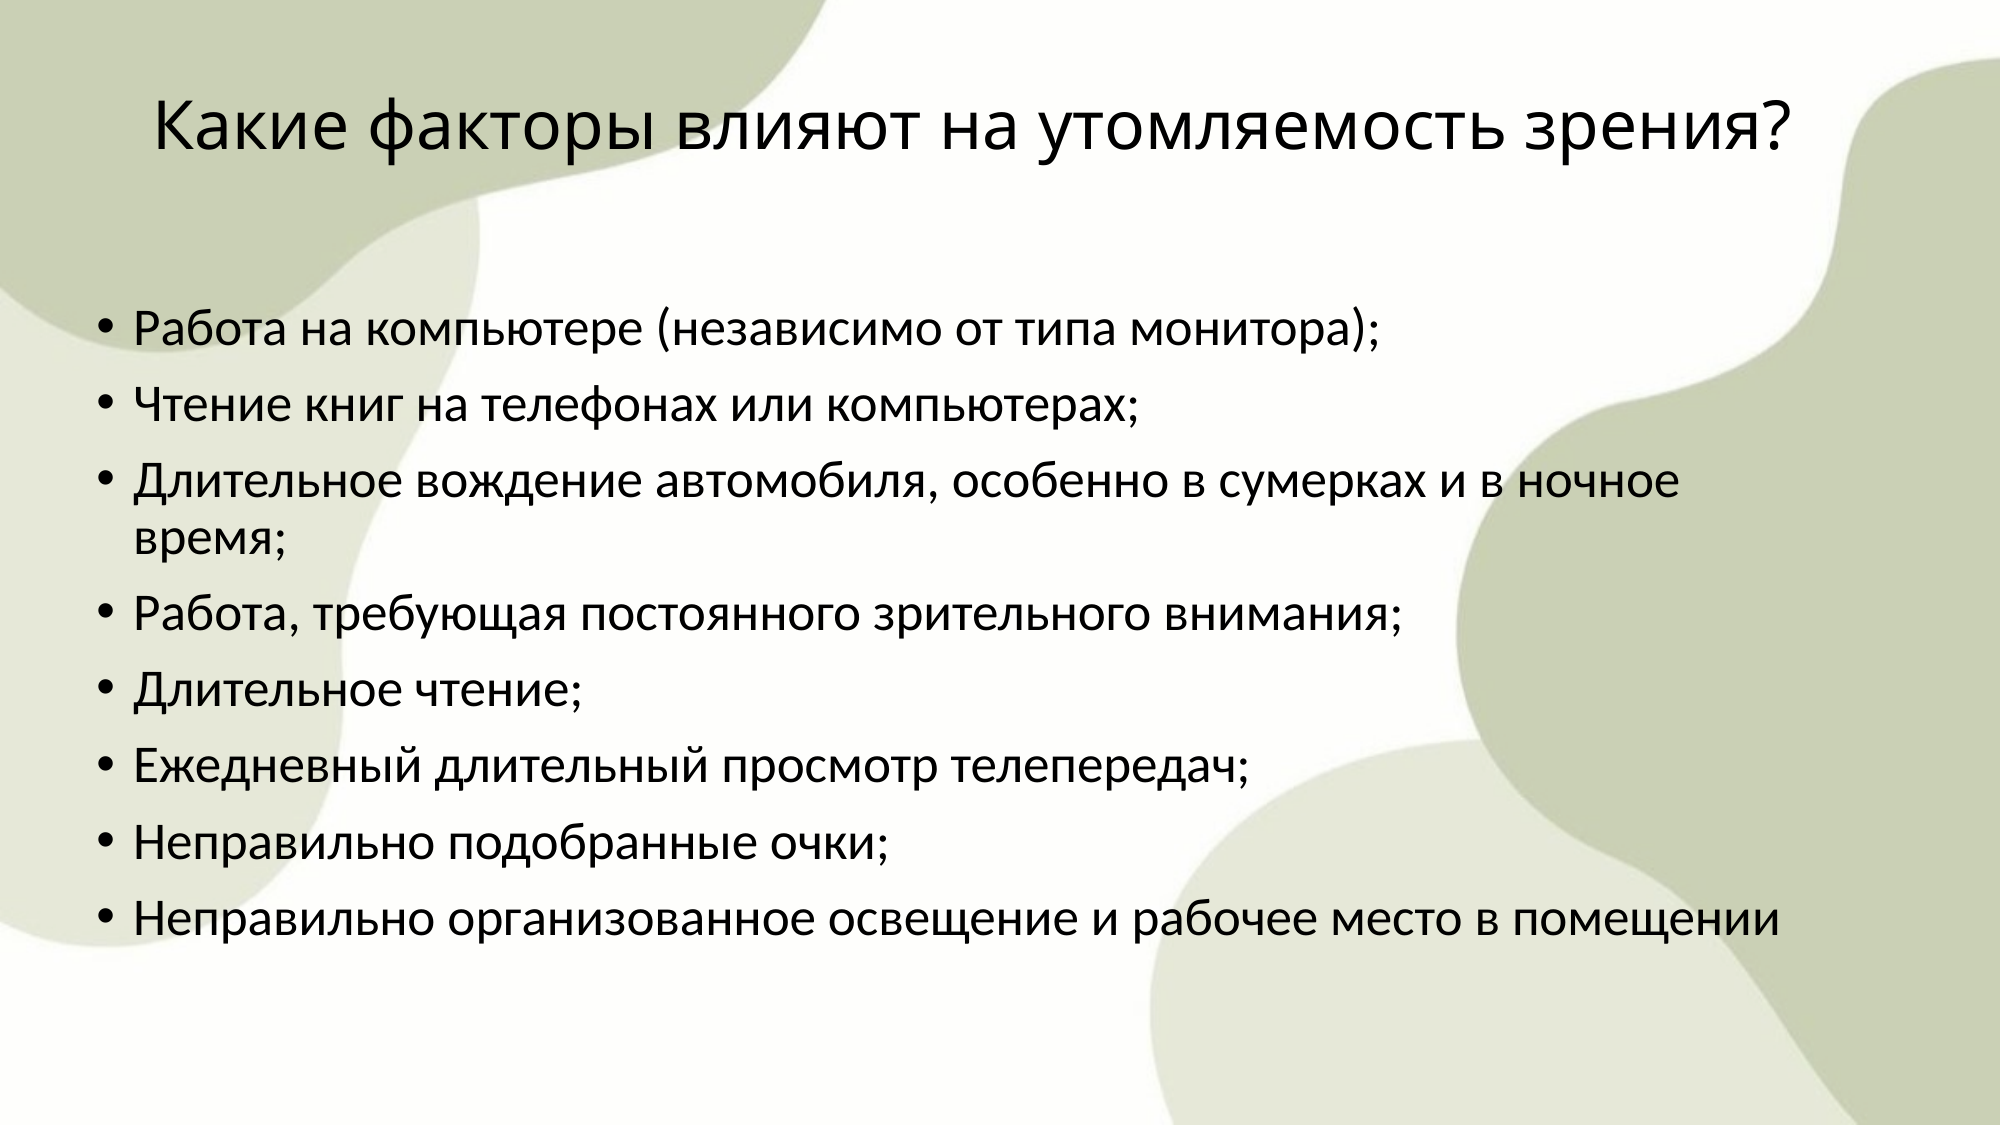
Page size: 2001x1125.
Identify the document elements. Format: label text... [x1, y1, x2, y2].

list Работа на компьютере (независимо от типа монитора); Чтение книг на телефонах или компьютерах; Длительное вождение автомобиля, особенно в сумерках и в ночное время; Работа, требующая постоянного зрительного внимания; Длительное чтение; Ежедневный длительный просмотр телепередач; Неправильно подобранные очки; Неправильно организованное освещение и рабочее место в помещении [81, 291, 1807, 1006]
title Какие факторы влияют на утомляемость зрения? [137, 59, 1911, 278]
